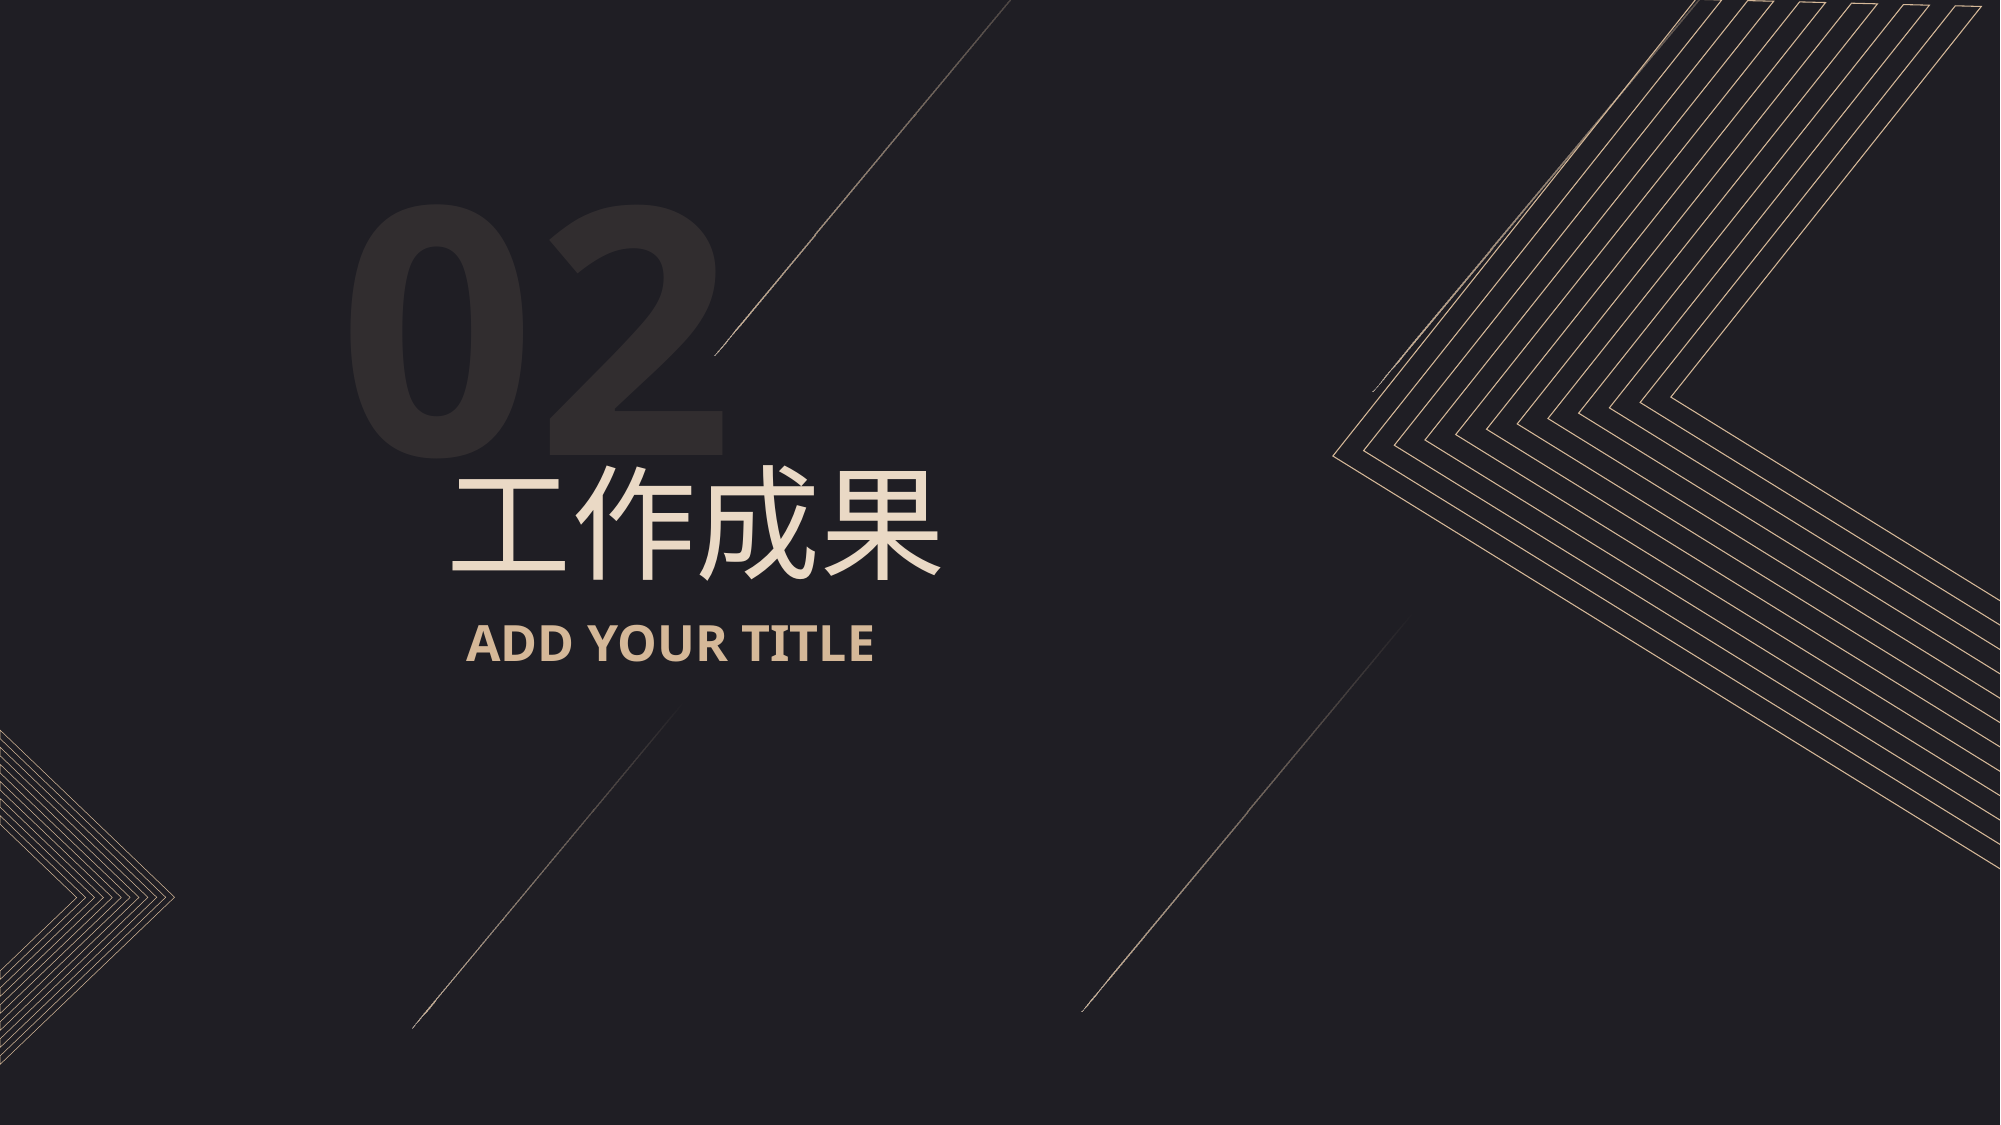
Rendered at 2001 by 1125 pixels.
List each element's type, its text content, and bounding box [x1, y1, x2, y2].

text_box 02 [323, 101, 854, 437]
text_box [854, 0, 1012, 190]
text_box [323, 437, 1314, 680]
text_box [1371, 88, 1623, 393]
text_box [1331, 0, 2000, 870]
text_box [410, 699, 685, 1030]
text_box [0, 728, 177, 1066]
text_box [1080, 609, 1416, 1013]
